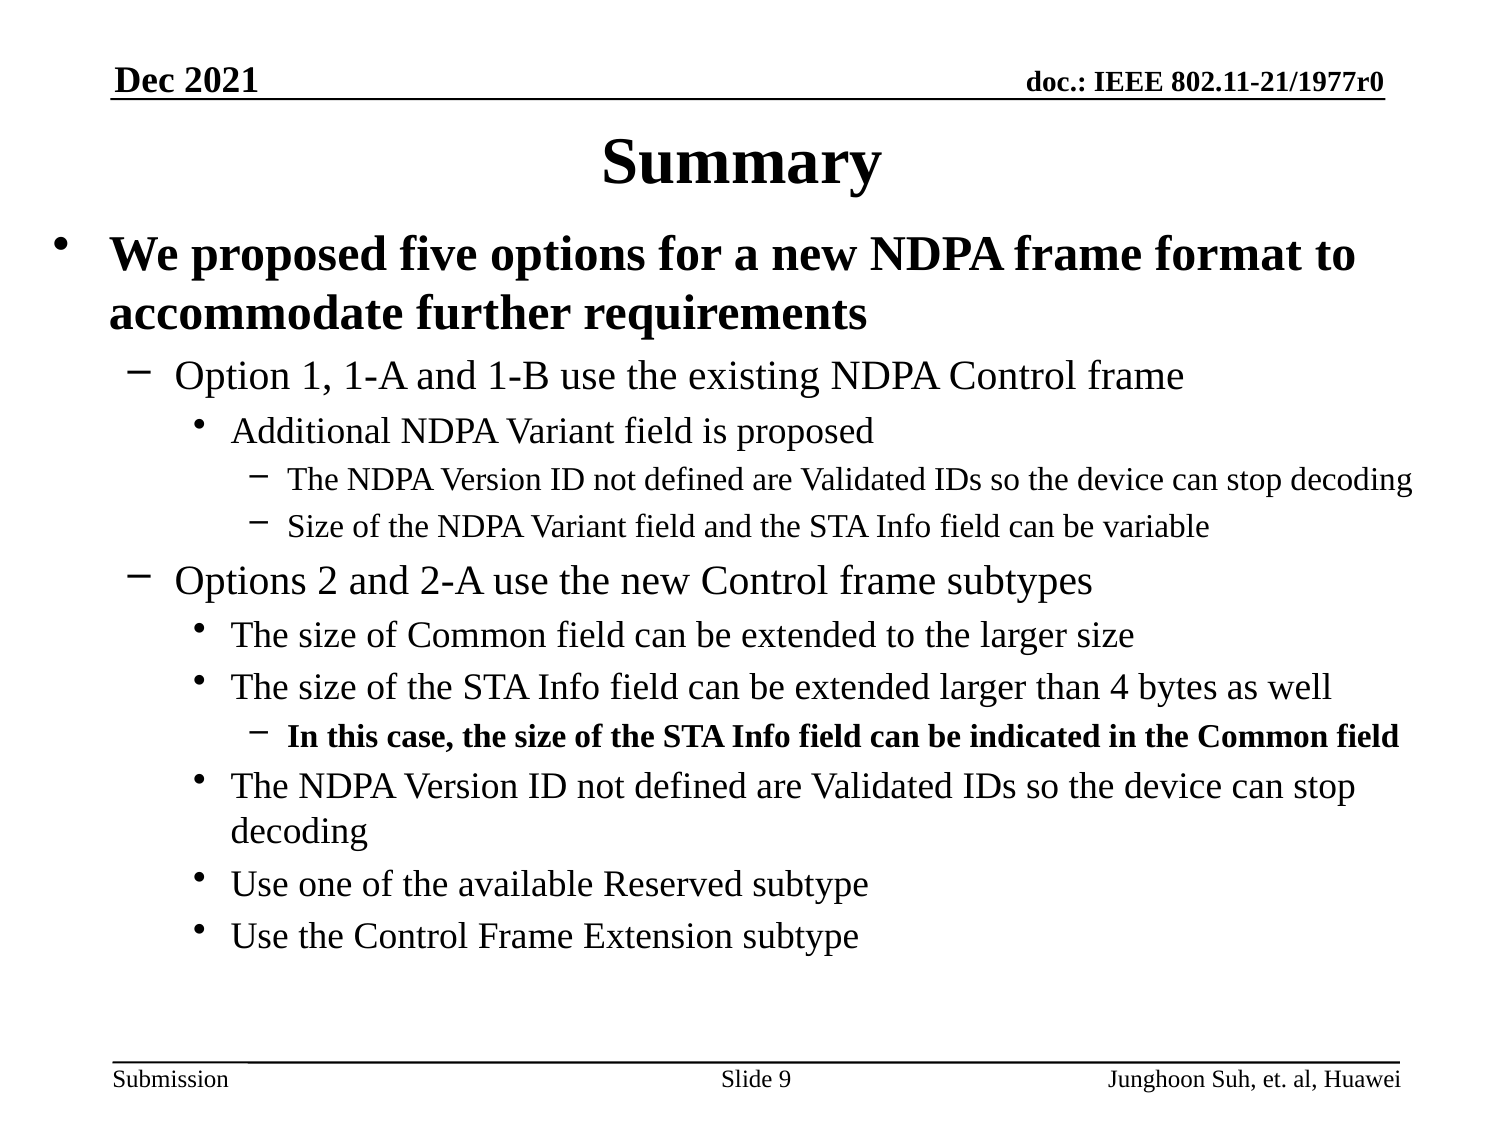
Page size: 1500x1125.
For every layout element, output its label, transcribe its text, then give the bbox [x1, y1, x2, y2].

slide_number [114, 54, 265, 101]
slide_number Slide 9 [712, 1061, 800, 1093]
title Summary [105, 100, 1381, 212]
list We proposed five options for a new NDPA frame format to accommodate further requirements Option 1, 1-A and 1-B use the existing NDPA Control frame Additional NDPA Variant field is proposed The NDPA Version ID not defined are Validated IDs so the device can stop decoding Size of the NDPA Variant field and the STA Info field can be variable Options 2 and 2-A use the new Control frame subtypes The size of Common field can be extended to the larger size The size of the STA Info field can be extended larger than 4 bytes as well In this case, the size of the STA Info field can be indicated in the Common field The NDPA Version ID not defined are Validated IDs so the device can stop decoding Use one of the available Reserved subtype Use the Control Frame Extension subtype [37, 212, 1463, 925]
footer Junghoon Suh, et. al, Huawei [1104, 1061, 1402, 1093]
